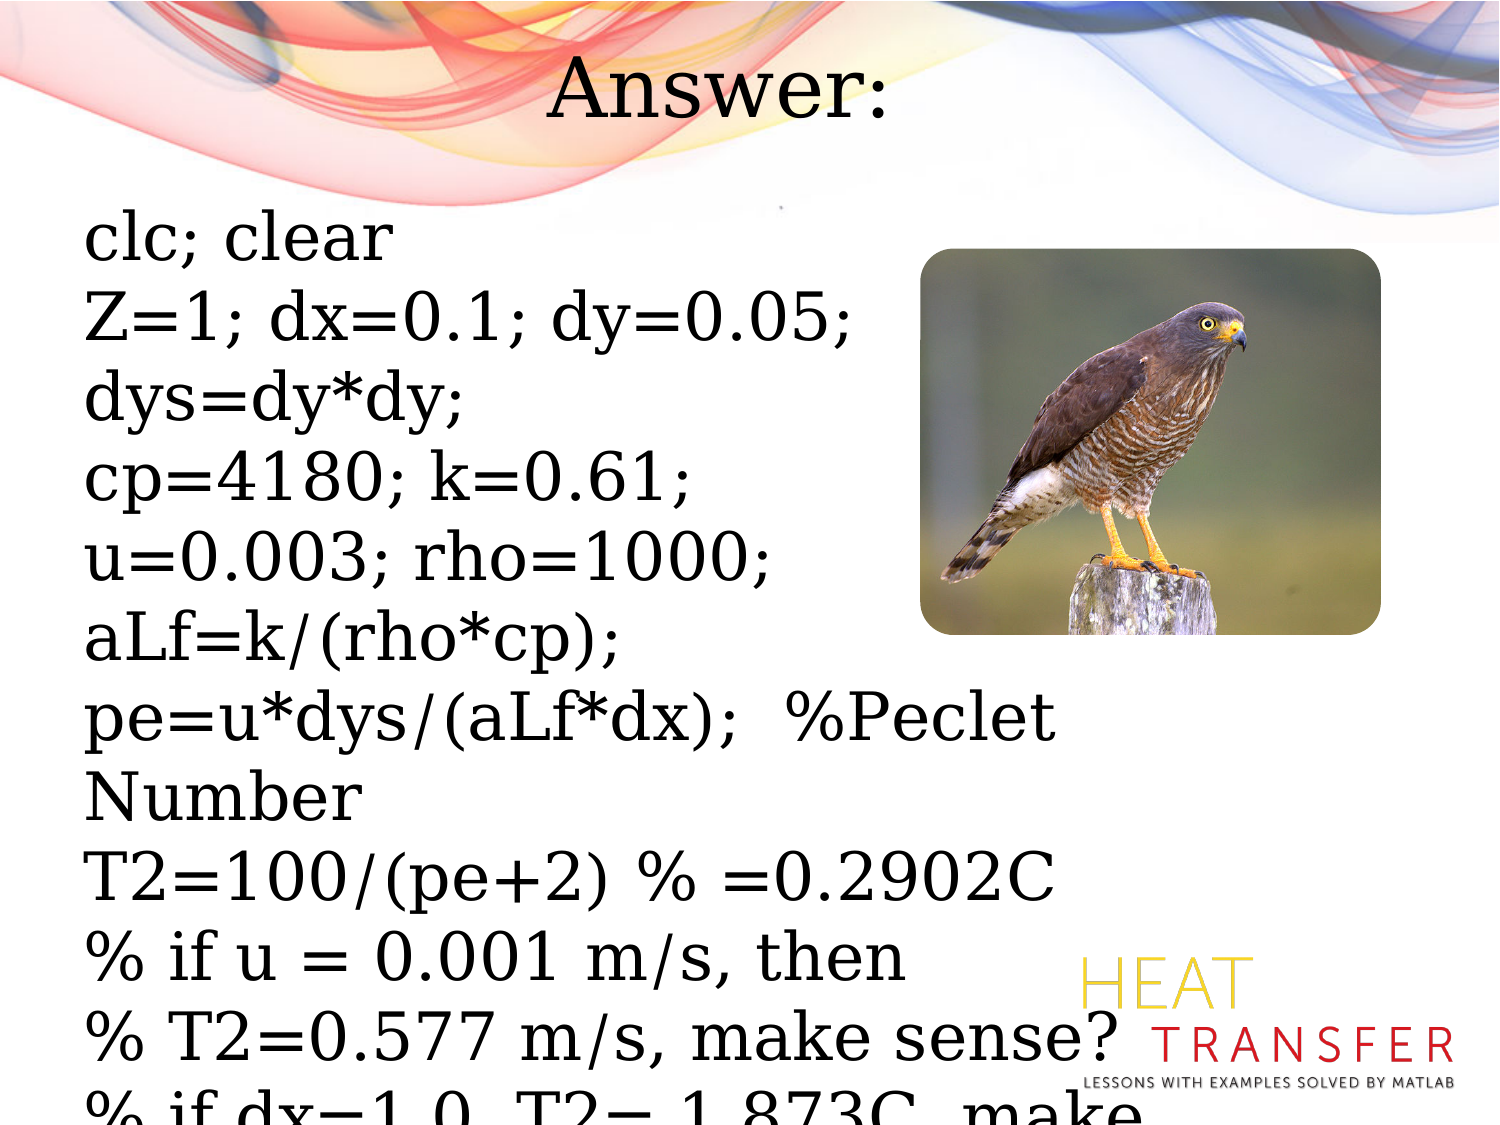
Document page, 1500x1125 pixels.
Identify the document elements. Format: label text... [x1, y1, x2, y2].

text_box clc; clear Z=1; dx=0.1; dy=0.05; dys=dy*dy; cp=4180; k=0.61; u=0.003; rho=1000; aLf=k/(rho*cp); pe=u*dys/(aLf*dx); %Peclet Number T2=100/(pe+2) % =0.2902C % if u = 0.001 m/s, then % T2=0.577 m/s, make sense? % if dx=1.0, T2= 1.873C, make sense? [68, 186, 1247, 1125]
picture [919, 248, 1382, 636]
picture [0, 1, 1499, 243]
picture [1247, 946, 1464, 1093]
text_box Answer: [126, 26, 1340, 142]
